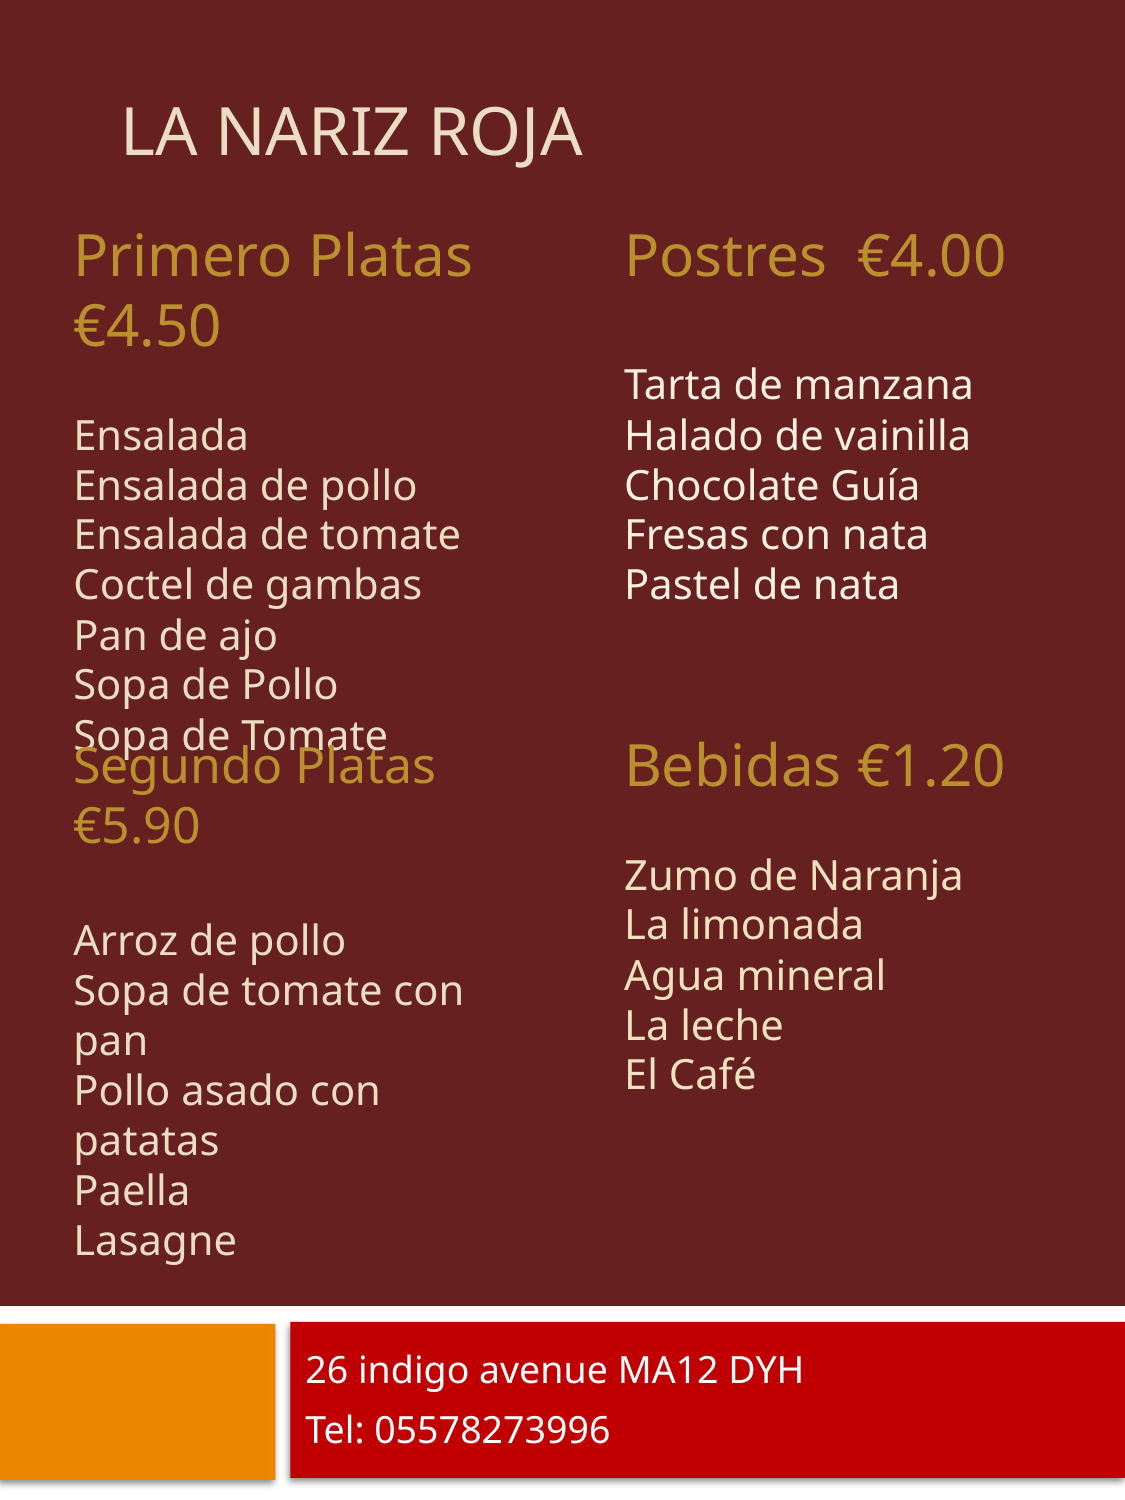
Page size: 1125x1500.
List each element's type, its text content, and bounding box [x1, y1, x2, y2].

title La nariz roja [105, 70, 1062, 176]
text_box Primero Platas €4.50 Ensalada Ensalada de pollo Ensalada de tomate Coctel de gambas Pan de ajo Sopa de Pollo Sopa de Tomate [58, 210, 609, 916]
text_box Postres €4.00 Tarta de manzana Halado de vainilla Chocolate Guía Fresas con nata Pastel de nata Bebidas €1.20 Zumo de Naranja La limonada Agua mineral La leche El Café [609, 210, 1125, 1326]
text_box Segundo Platas €5.90 Arroz de pollo Sopa de tomate con pan Pollo asado con patatas Paella Lasagne [58, 726, 539, 1272]
subtitle 26 indigo avenue MA12 DYH Tel: 05578273996 [290, 1323, 1116, 1474]
